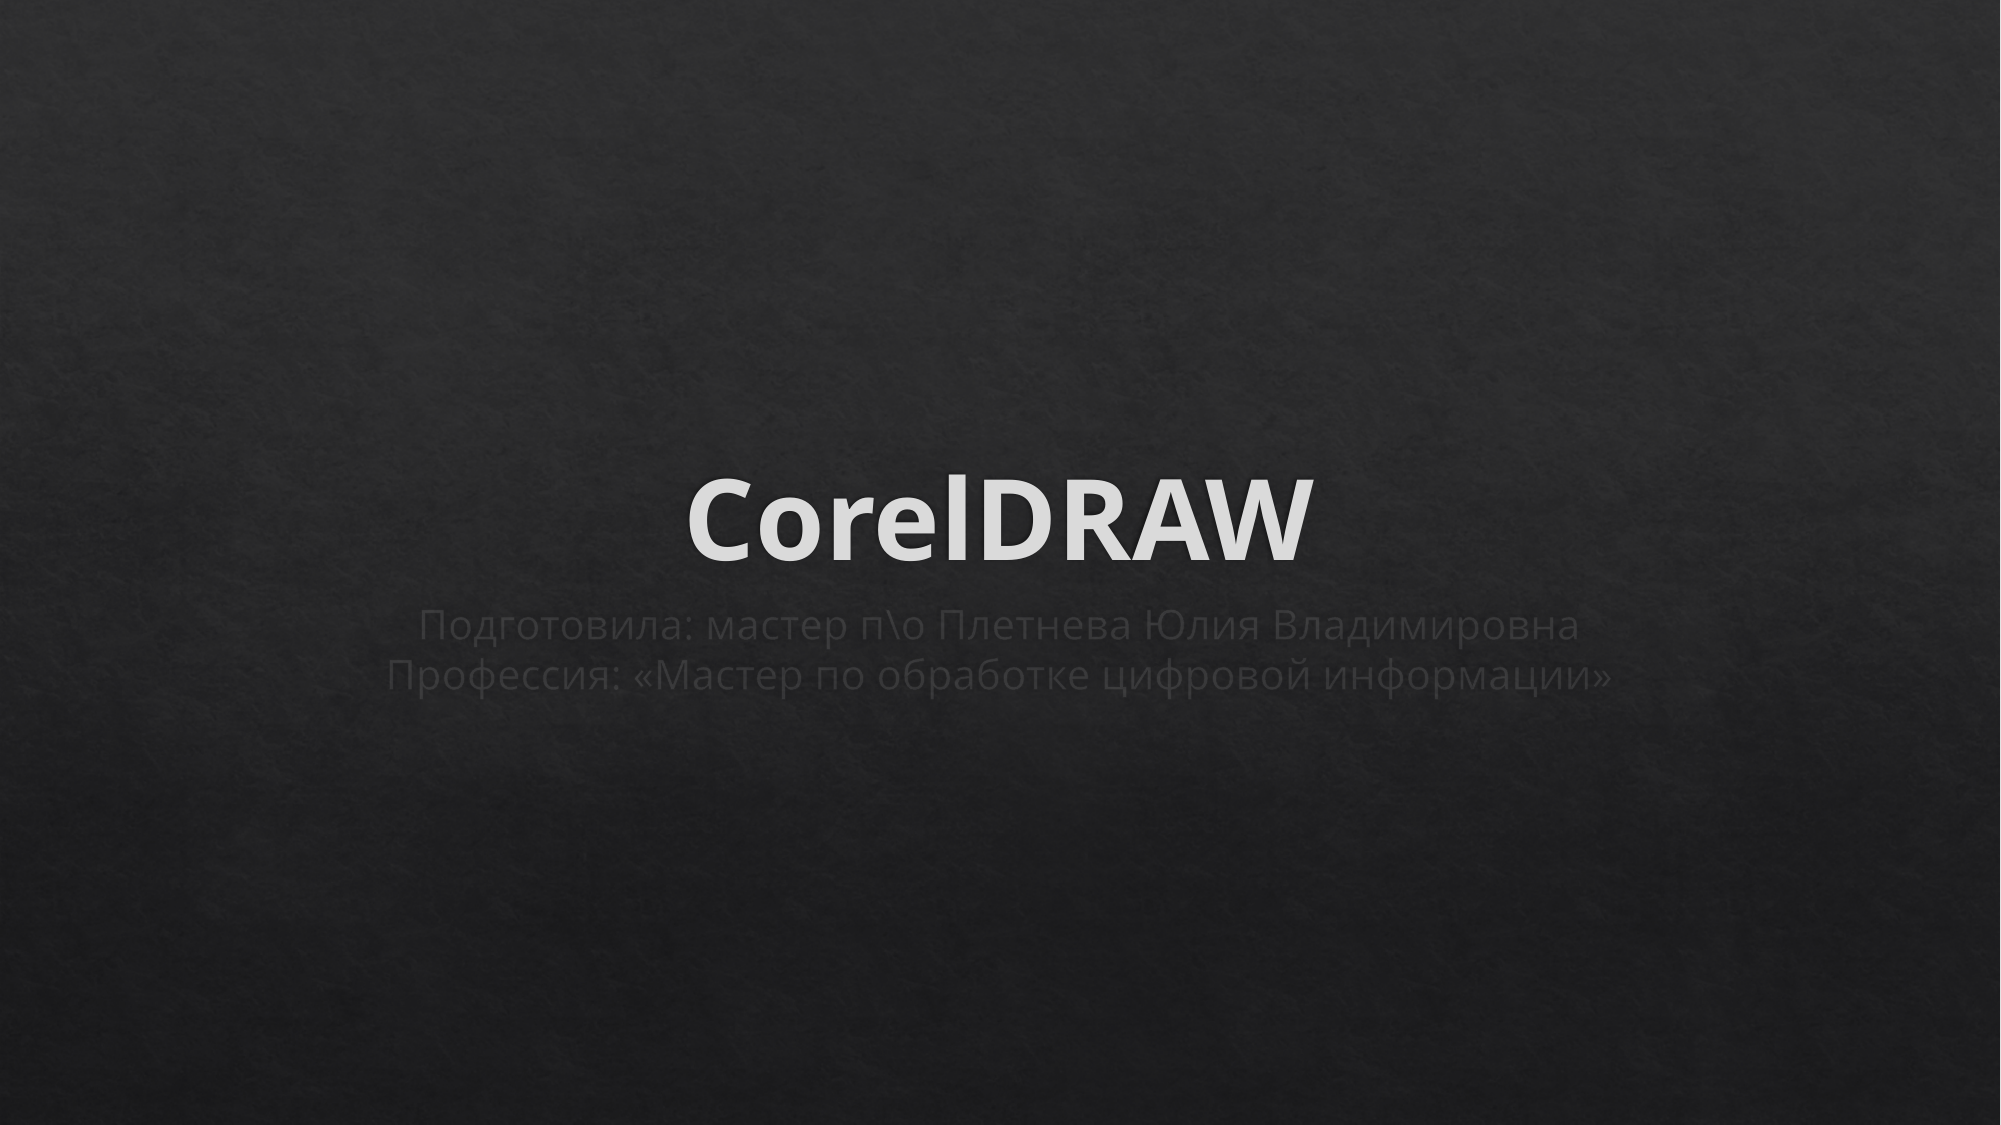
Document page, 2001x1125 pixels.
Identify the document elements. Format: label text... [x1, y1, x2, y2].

subtitle Подготовила: мастер п\о Плетнева Юлия Владимировна Профессия: «Мастер по обработке цифровой информации» [224, 590, 1774, 763]
title CorelDRAW [224, 290, 1774, 587]
